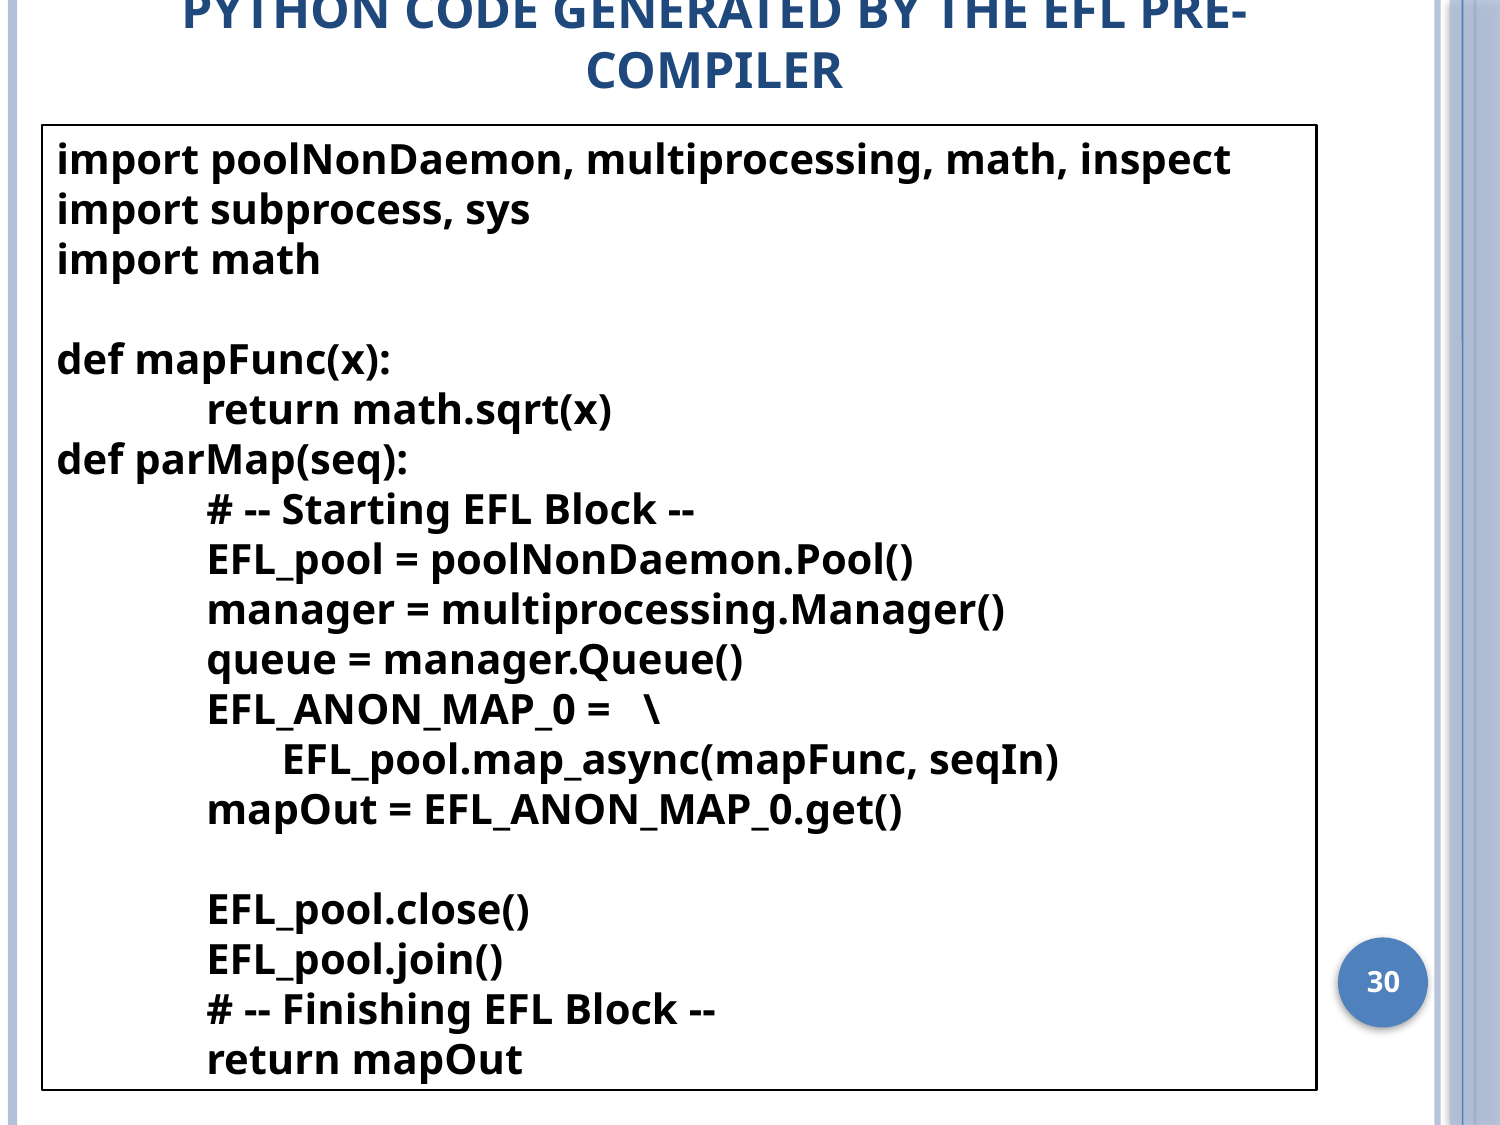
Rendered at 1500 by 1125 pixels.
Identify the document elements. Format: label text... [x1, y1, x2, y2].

slide_number 30 [1333, 940, 1434, 1027]
title Python code generated by the EFL pre-compiler [41, 30, 1388, 106]
text_box import poolNonDaemon, multiprocessing, math, inspect import subprocess, sys import math def mapFunc(x): return math.sqrt(x) def parMap(seq): # -- Starting EFL Block -- EFL_pool = poolNonDaemon.Pool() manager = multiprocessing.Manager() queue = manager.Queue() EFL_ANON_MAP_0 = \ EFL_pool.map_async(mapFunc, seqIn) mapOut = EFL_ANON_MAP_0.get() EFL_pool.close() EFL_pool.join() # -- Finishing EFL Block -- return mapOut [41, 125, 1317, 1091]
